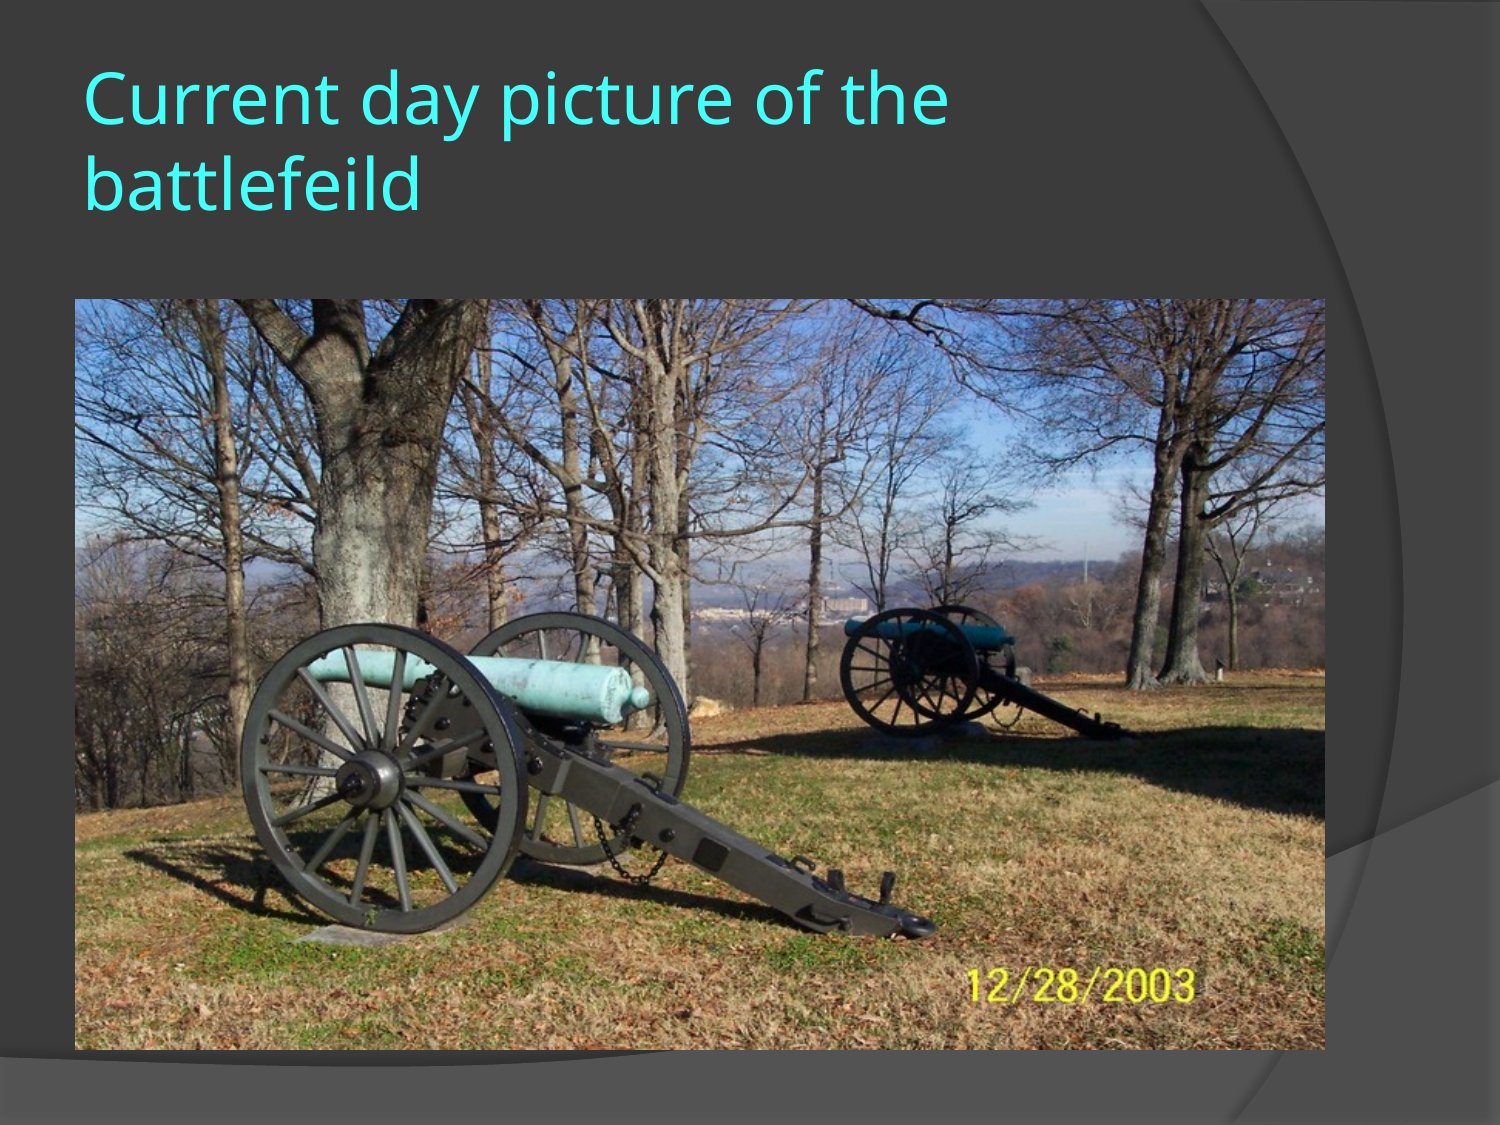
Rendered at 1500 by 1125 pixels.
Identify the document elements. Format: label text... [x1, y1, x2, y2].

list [74, 299, 1326, 1051]
title Current day picture of the battlefeild [75, 45, 1300, 233]
